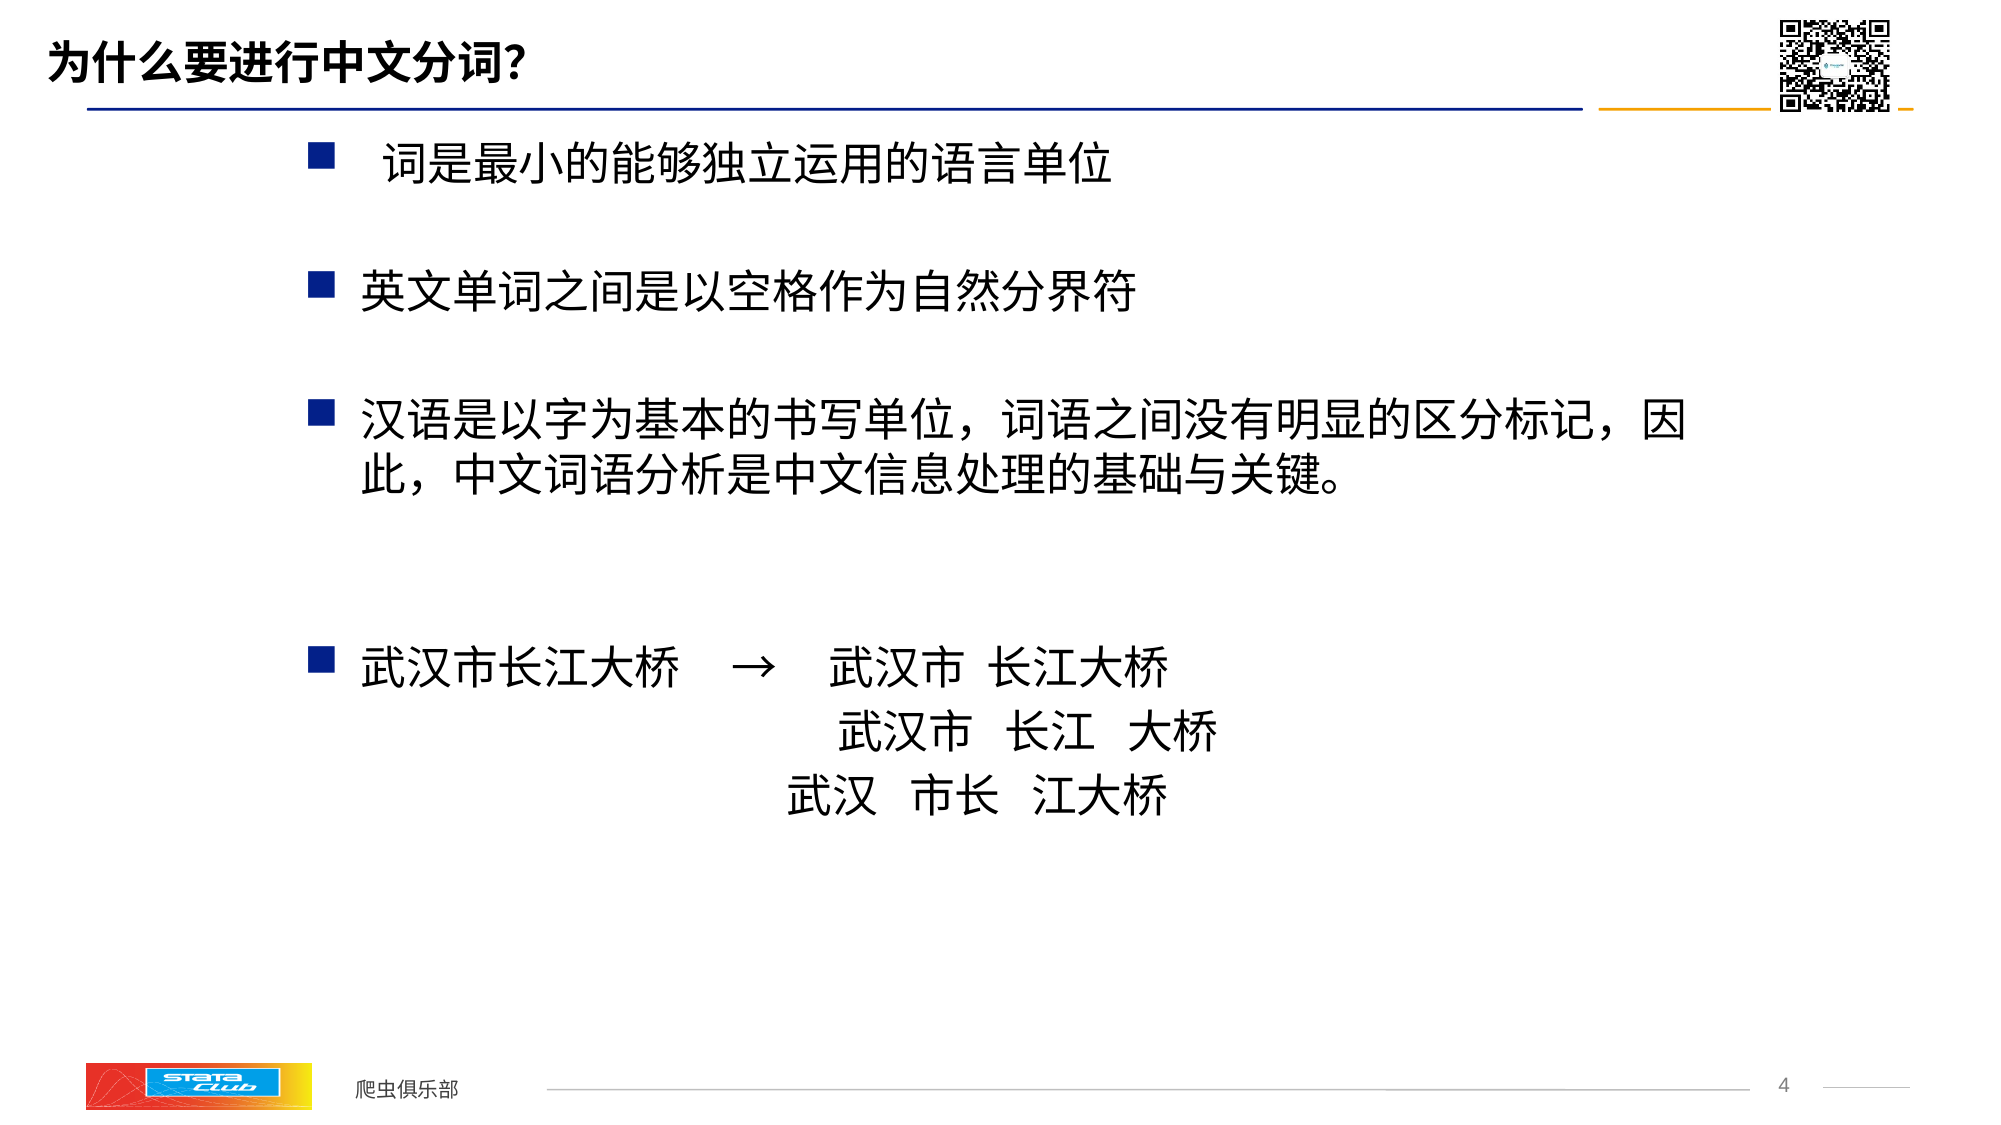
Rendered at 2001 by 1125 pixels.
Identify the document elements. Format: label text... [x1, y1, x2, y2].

picture [1771, 12, 1898, 119]
list 词是最小的能够独立运用的语言单位 英文单词之间是以空格作为自然分界符 汉语是以字为基本的书写单位，词语之间没有明显的区分标记，因此，中文词语分析是中文信息处理的基础与关键。 武汉市长江大桥 → 武汉市 长江大桥 武汉市 长江 大桥 武汉 市长 江大桥 [289, 126, 1704, 900]
picture [86, 1063, 312, 1110]
title 为什么要进行中文分词？ [30, 25, 1851, 97]
